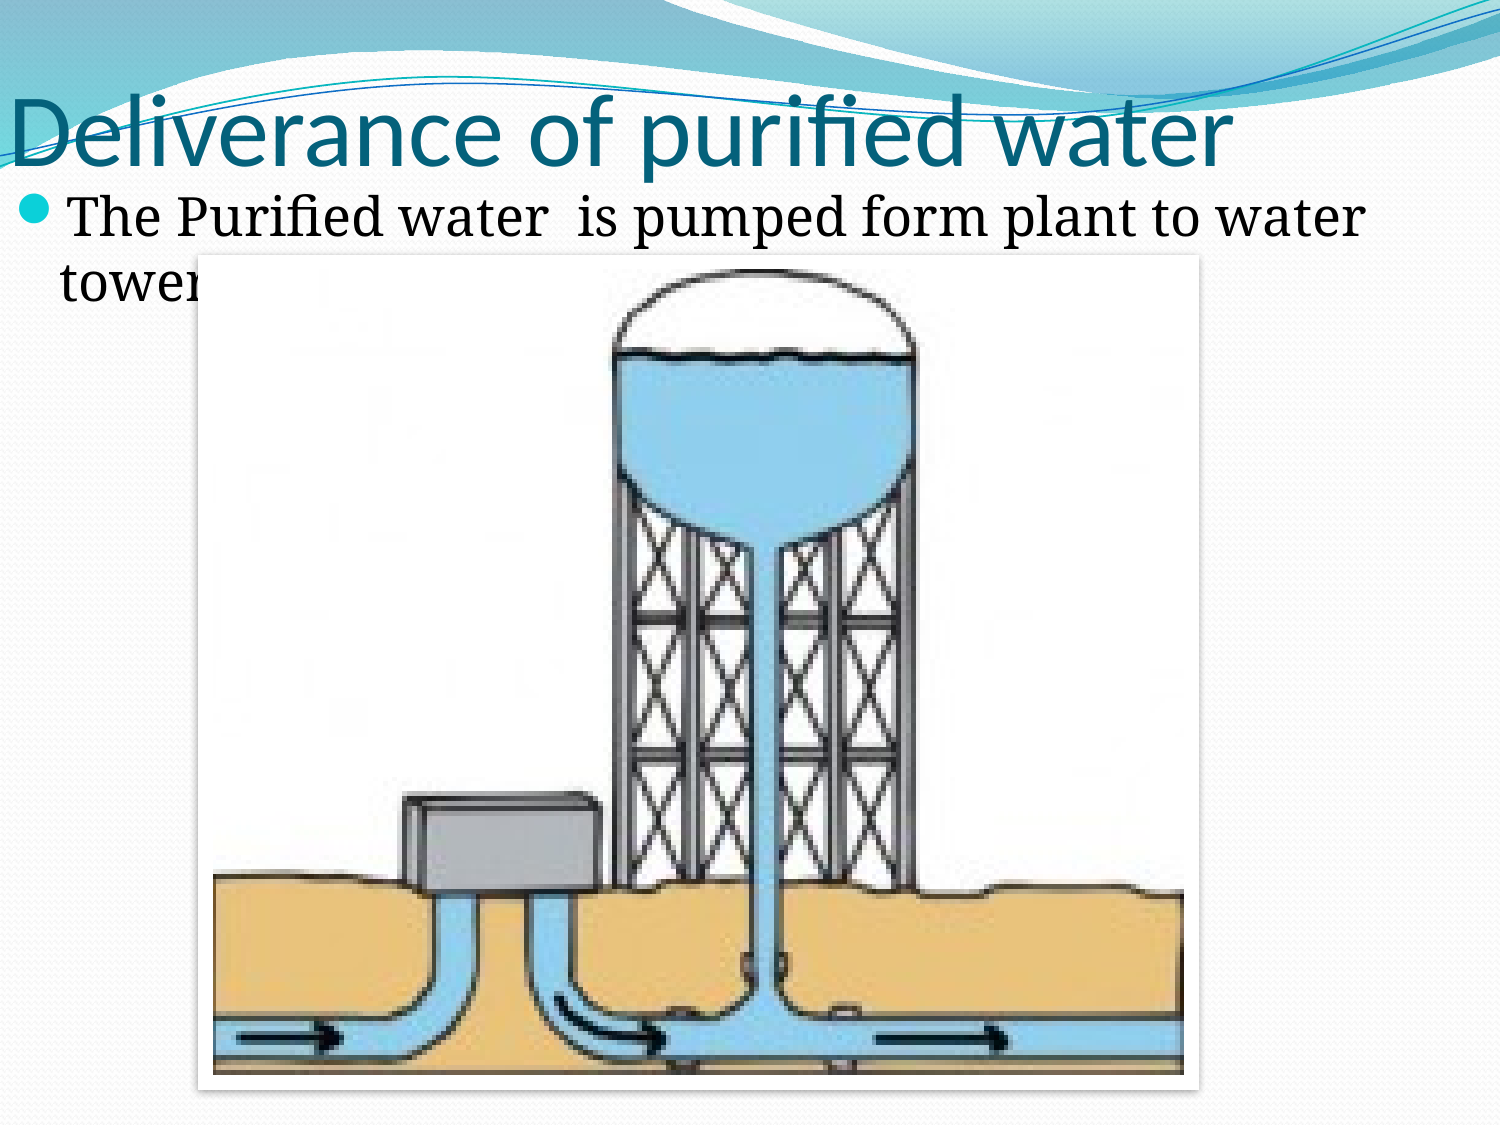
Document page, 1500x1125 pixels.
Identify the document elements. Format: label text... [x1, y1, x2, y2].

title Deliverance of purified water [8, 0, 1500, 174]
list The Purified water is pumped form plant to water tower [0, 174, 1500, 1125]
picture [212, 268, 1185, 1076]
